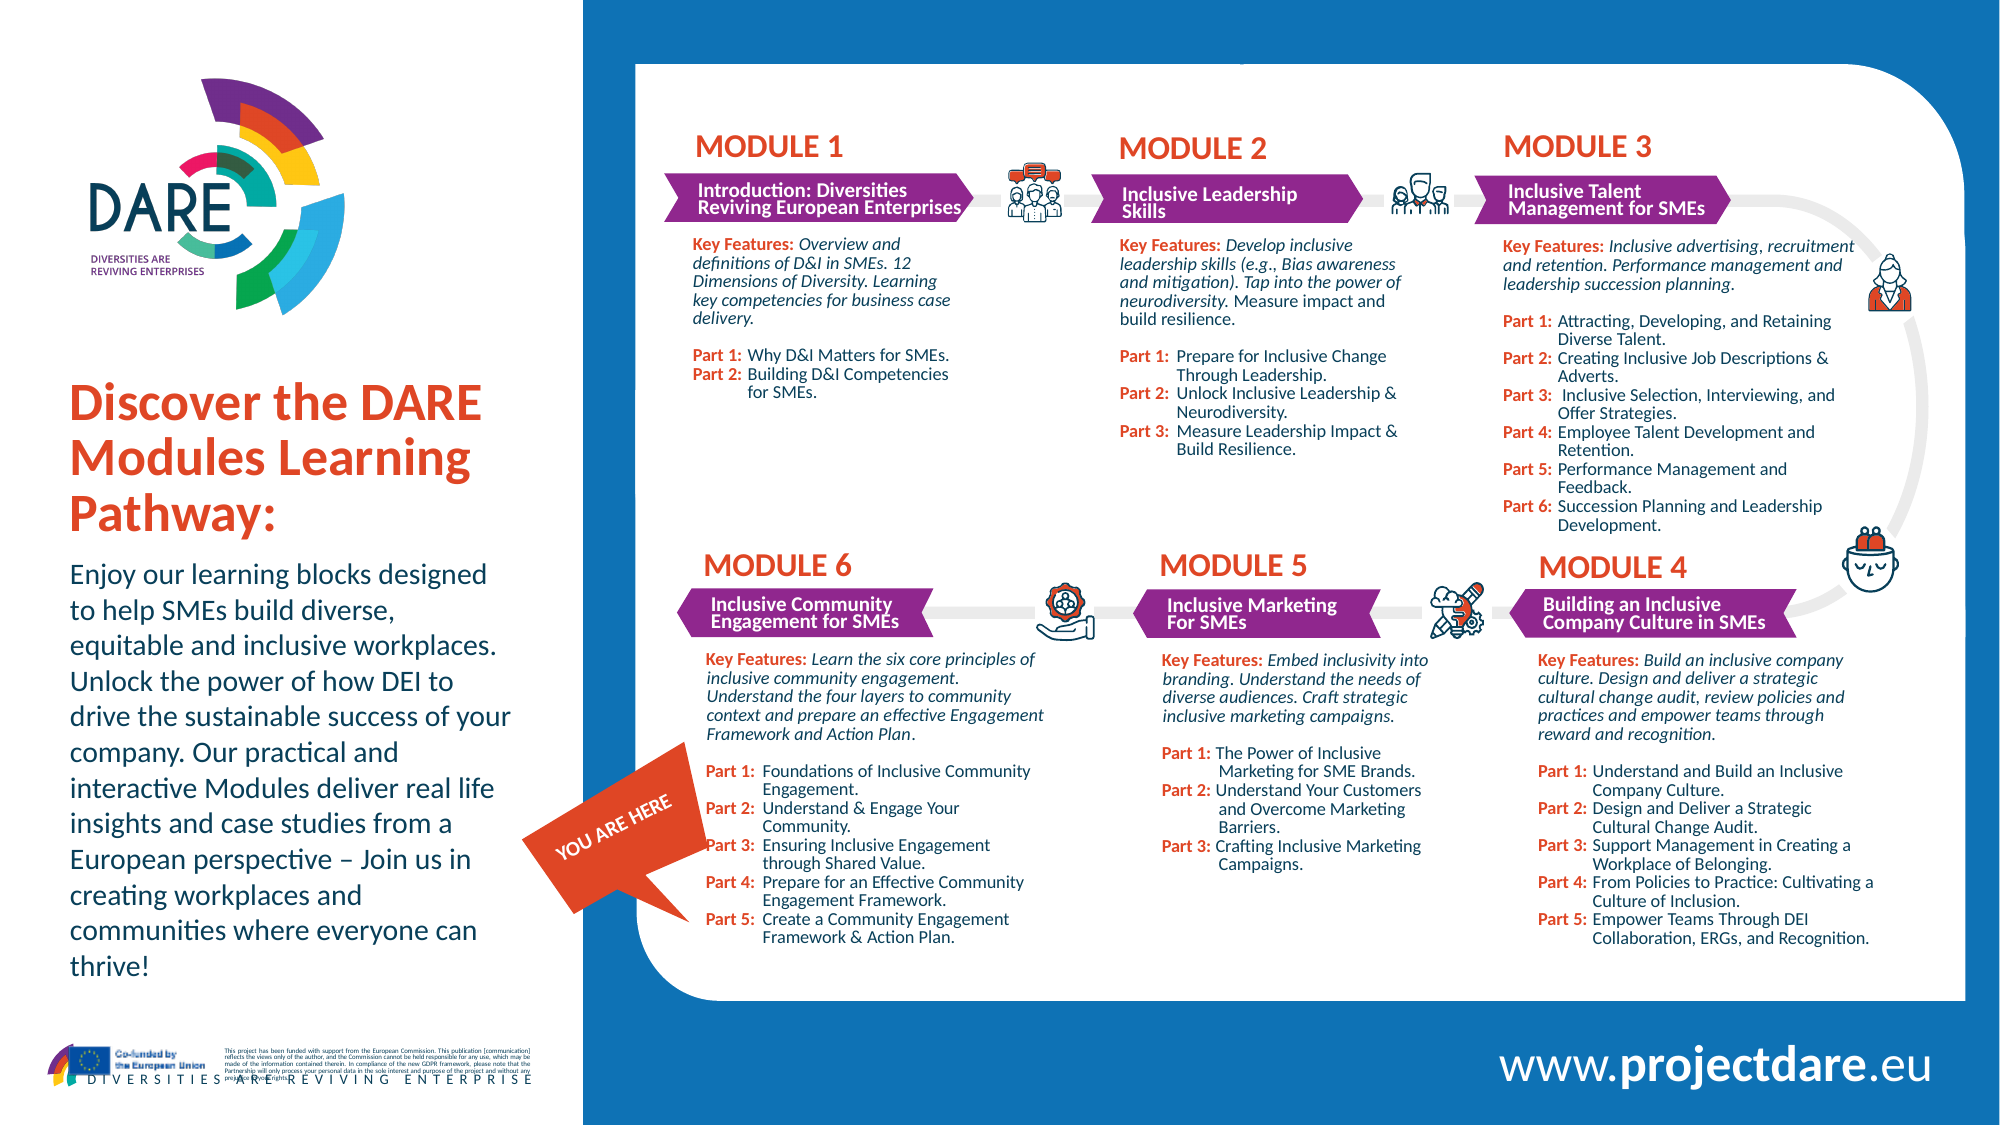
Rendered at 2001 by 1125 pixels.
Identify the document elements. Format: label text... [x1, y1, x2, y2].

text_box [1132, 535, 1453, 925]
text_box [1841, 526, 1900, 593]
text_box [676, 535, 1065, 1000]
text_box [1474, 117, 1879, 568]
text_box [1091, 118, 1422, 491]
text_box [1036, 582, 1095, 642]
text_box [67, 1040, 547, 1088]
text_box www.projectdare.eu [1465, 1022, 1948, 1099]
text_box [582, 0, 2000, 1125]
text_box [1430, 582, 1484, 640]
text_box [664, 116, 979, 433]
text_box Discover the DARE Modules Learning Pathway: Enjoy our learning blocks designed to help SMEs build diverse, equitable and inclusive workplaces. Unlock the power of how DEI to drive the sustainable success of your company. Our practical and interactive Modules deliver real life insights and case studies from a European perspective – Join us in creating workplaces and communities where everyone can thrive! [55, 368, 528, 1055]
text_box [1391, 172, 1449, 215]
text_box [635, 64, 1966, 1001]
picture [0, 40, 430, 365]
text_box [542, 775, 735, 939]
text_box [1868, 253, 1912, 312]
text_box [1509, 568, 1890, 982]
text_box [1007, 162, 1062, 223]
